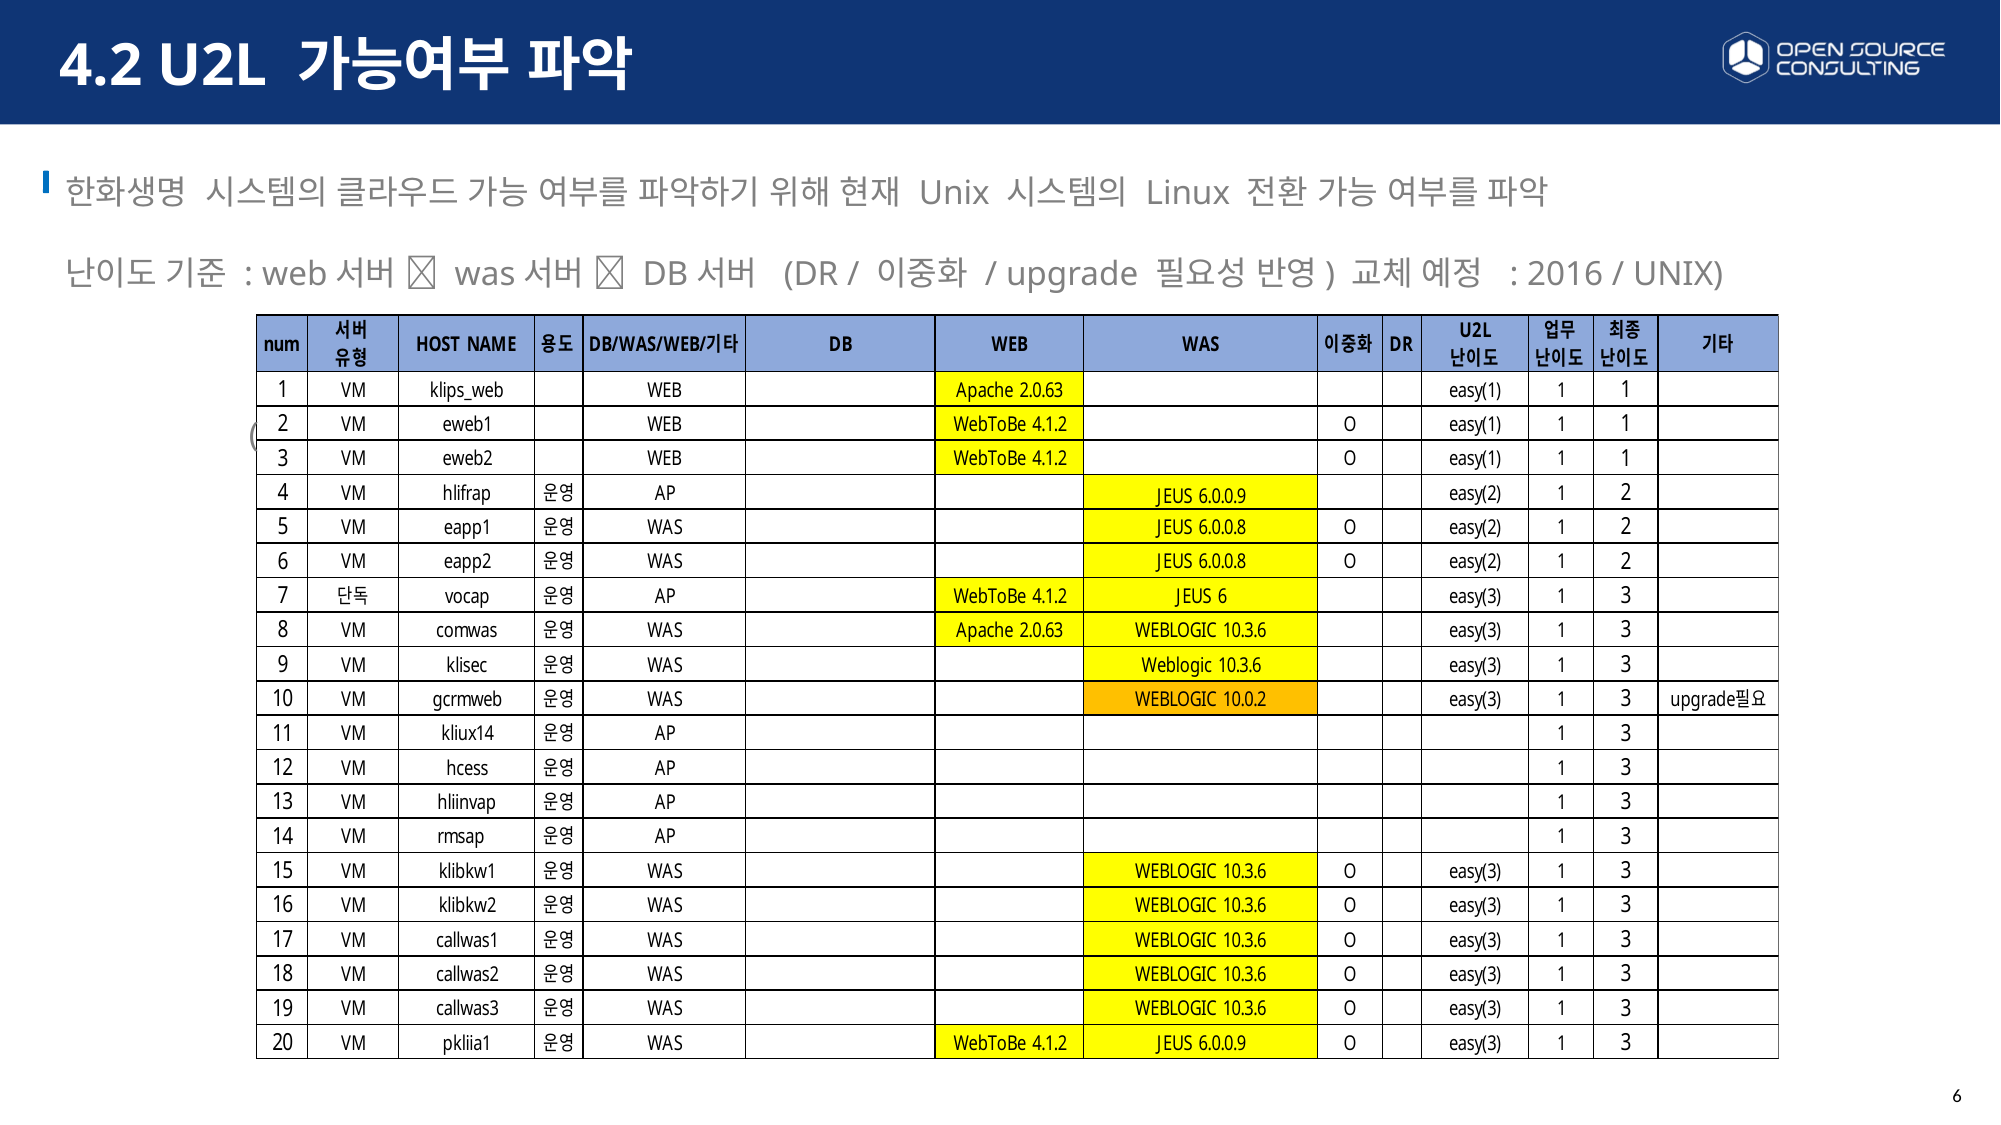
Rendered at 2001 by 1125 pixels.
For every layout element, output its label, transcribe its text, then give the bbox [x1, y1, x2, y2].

list 한화생명 시스템의 클라우드 가능 여부를 파악하기 위해 현재 Unix 시스템의 Linux 전환 가능 여부를 파악 난이도 기준 : web서버  was서버  DB서버 (DR / 이중화 / upgrade 필요성 반영) 교체 예정 : 2016 / UNIX) ( [50, 144, 2000, 545]
picture [1707, 18, 1957, 97]
title 4.2 U2L 가능여부 파악 [44, 0, 1570, 125]
picture [255, 314, 1780, 1060]
